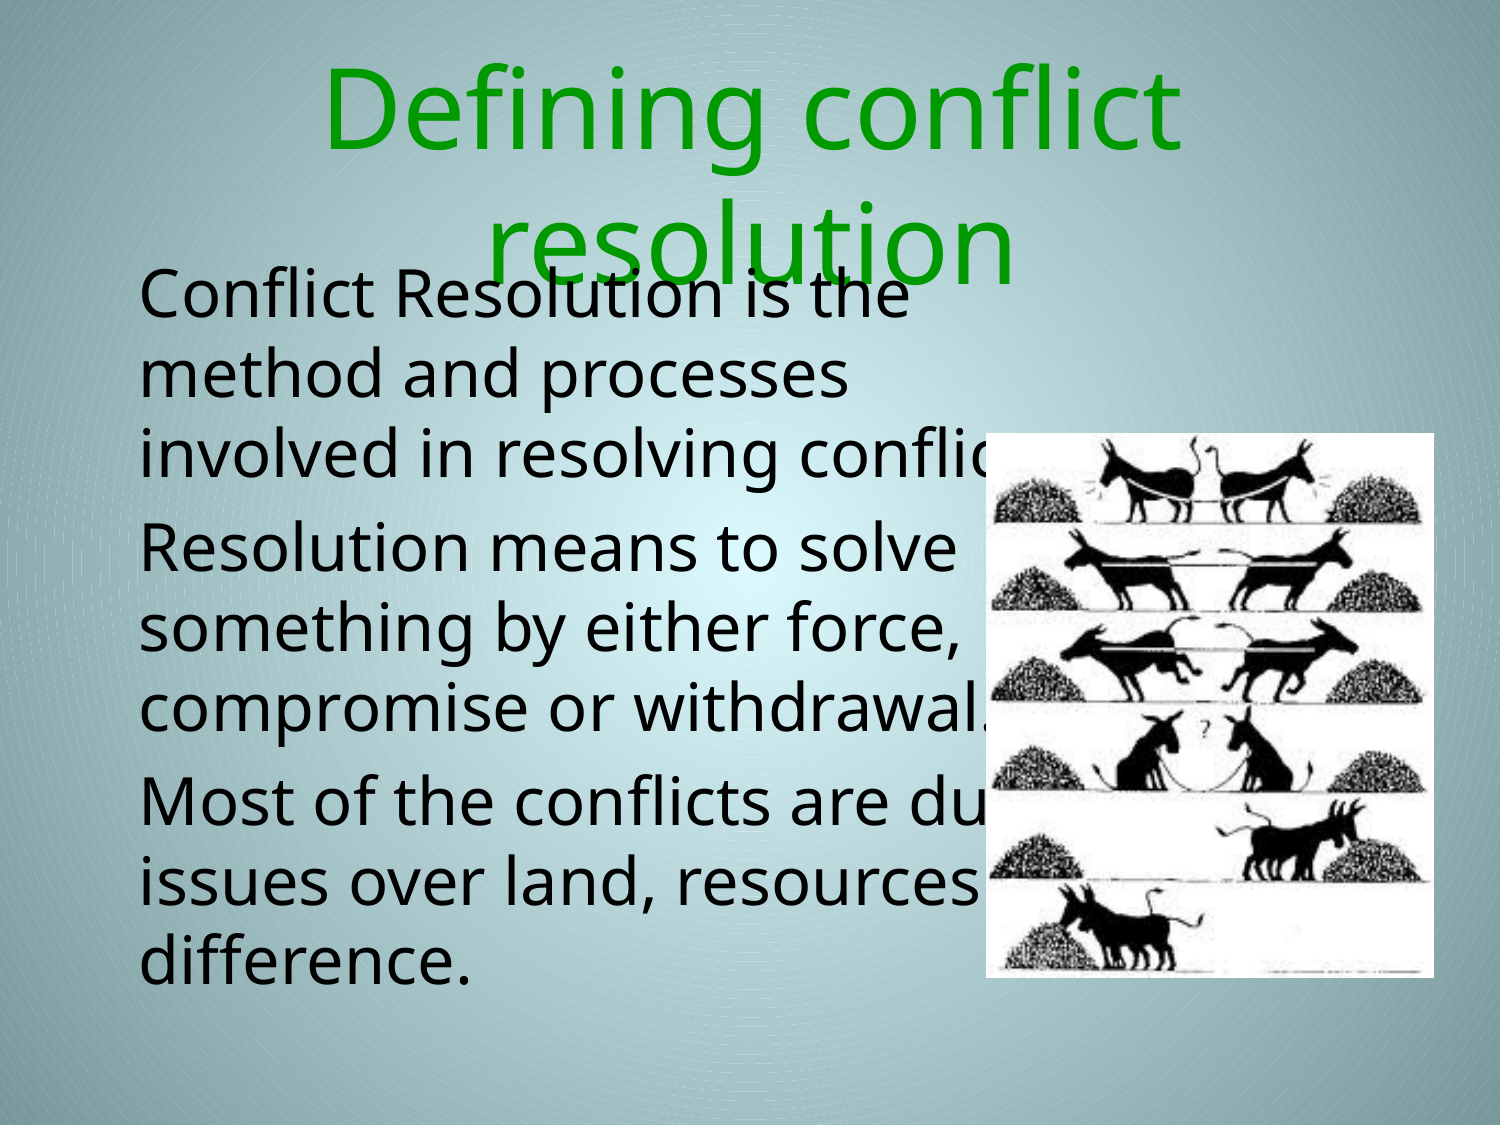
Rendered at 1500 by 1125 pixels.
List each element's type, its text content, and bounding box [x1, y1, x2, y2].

list Conflict Resolution is the method and processes involved in resolving conflict. Resolution means to solve something by either force, compromise or withdrawal. Most of the conflicts are due to issues over land, resources or difference. [123, 243, 1140, 1010]
picture [985, 433, 1434, 978]
title Defining conflict resolution [76, 78, 1427, 266]
